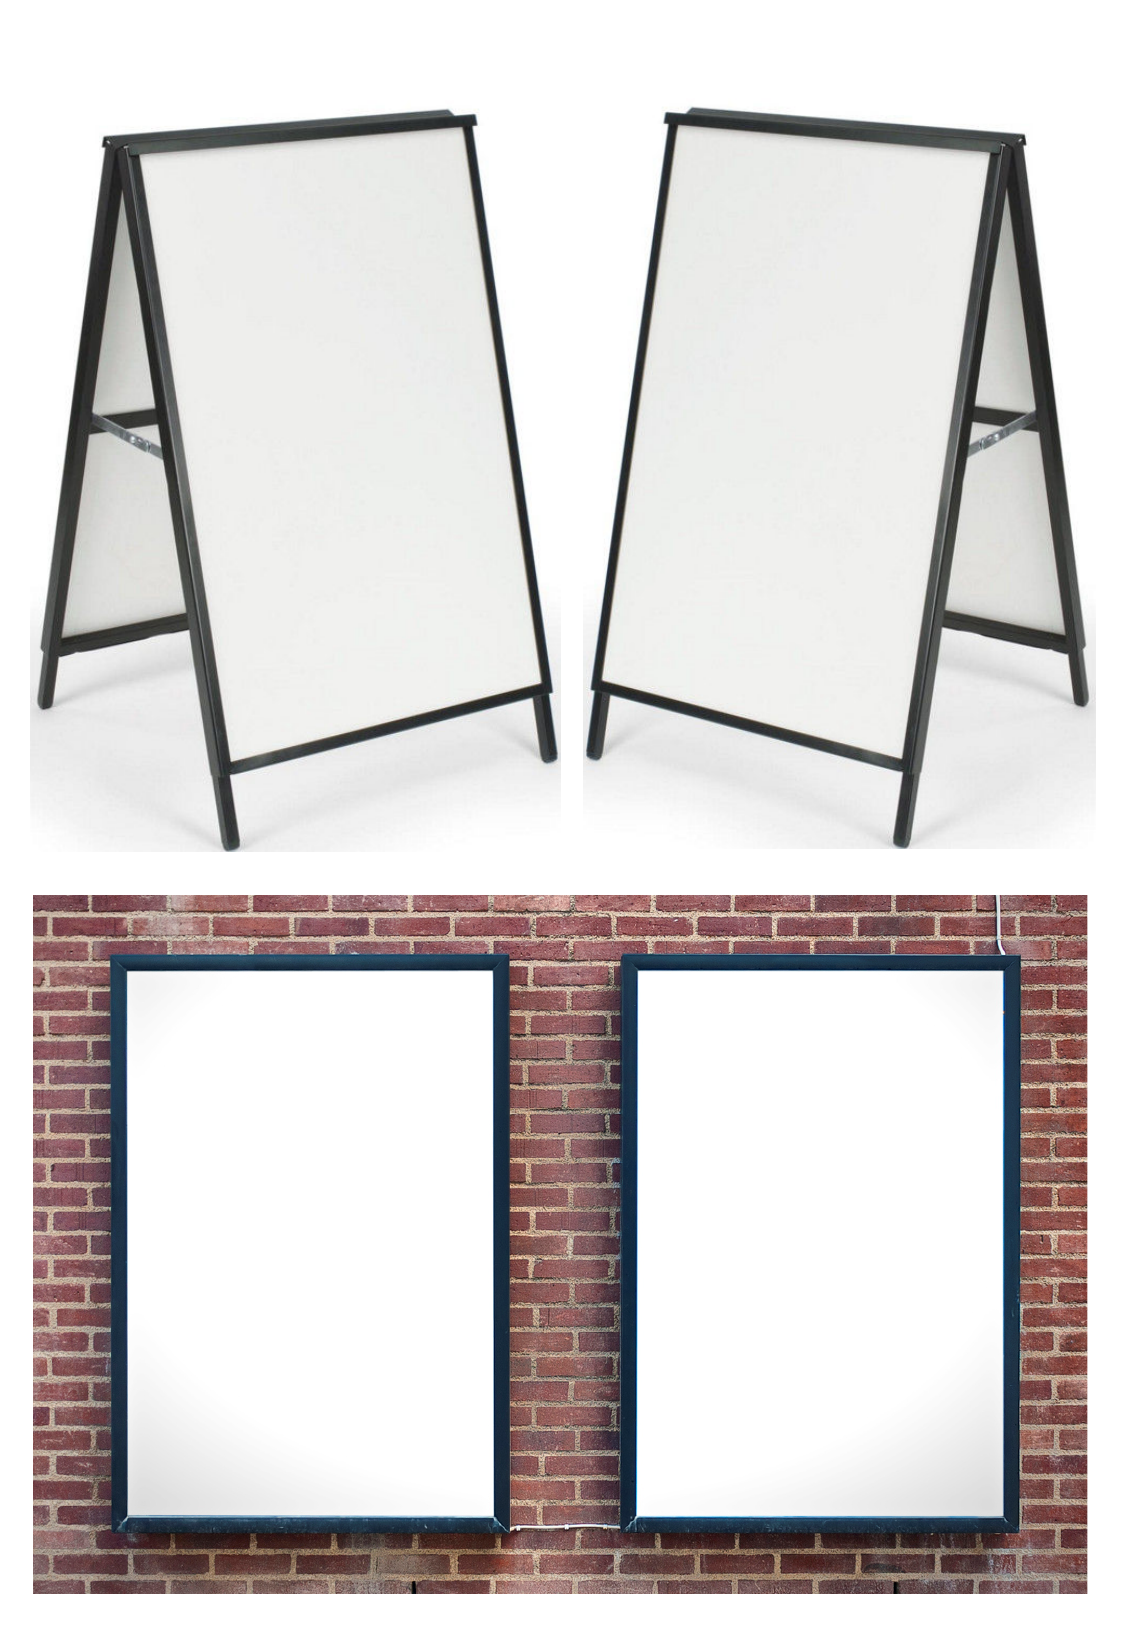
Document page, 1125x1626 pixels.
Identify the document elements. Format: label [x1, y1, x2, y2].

picture [583, 98, 1096, 849]
picture [29, 100, 561, 852]
picture [33, 895, 1088, 1594]
